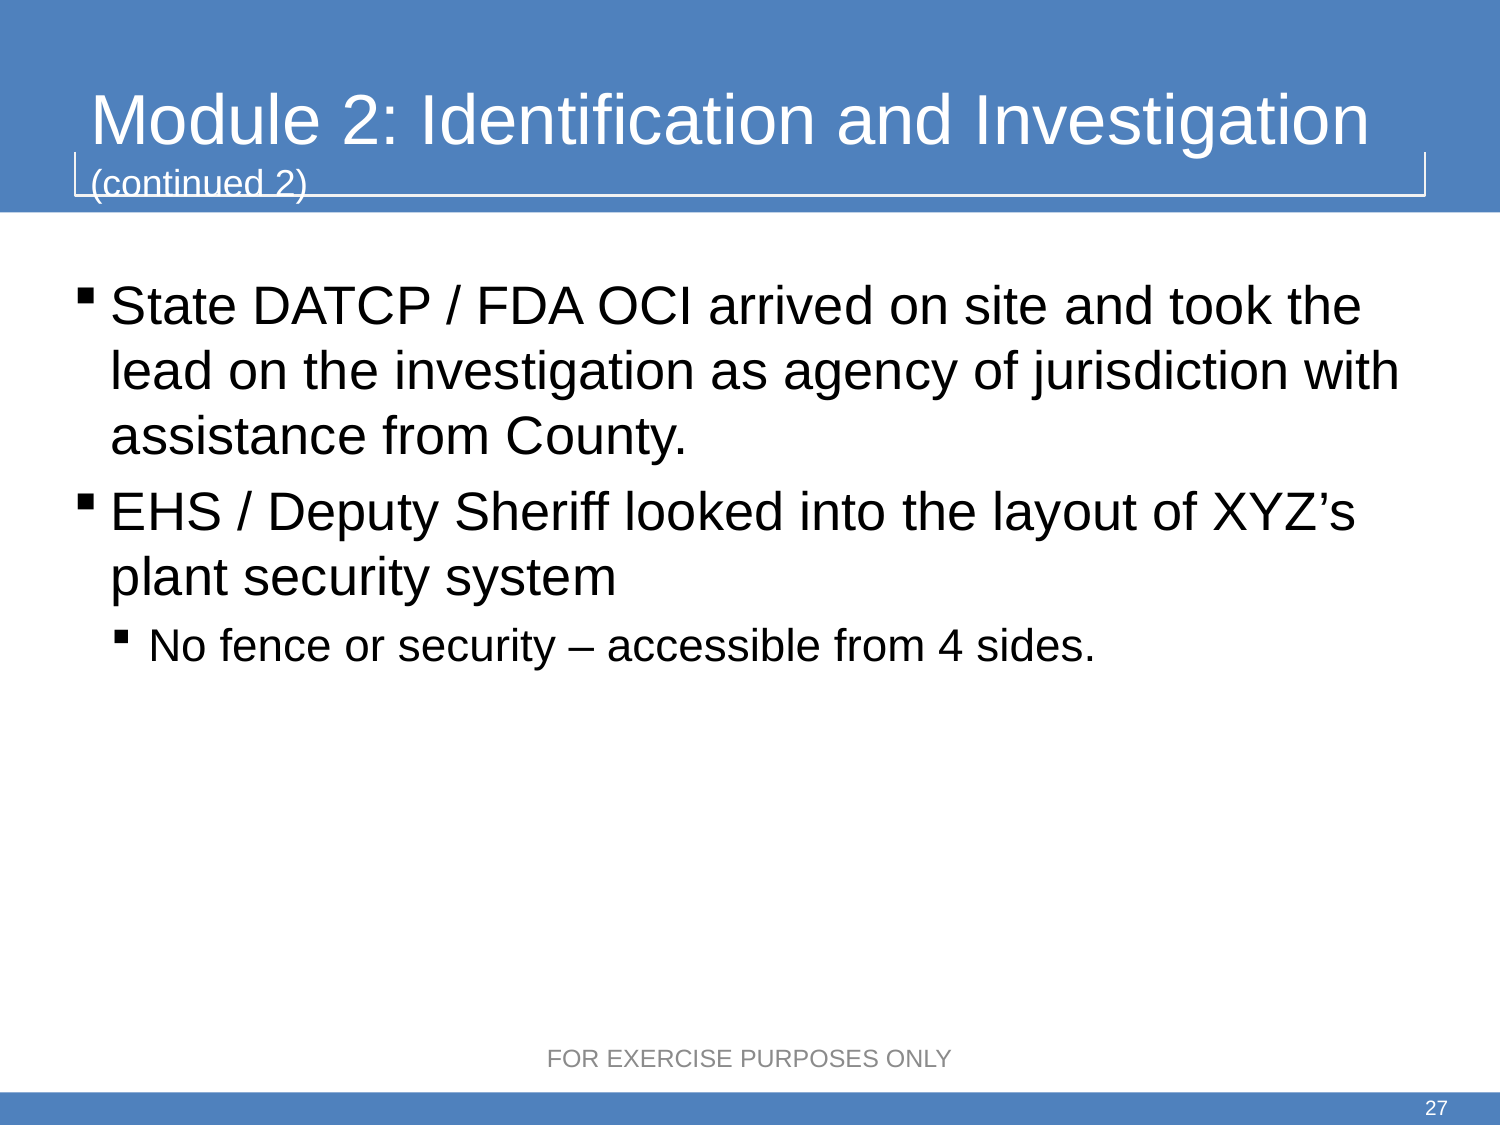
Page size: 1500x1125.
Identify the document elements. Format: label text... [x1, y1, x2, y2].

footer FOR EXERCISE PURPOSES ONLY [512, 1042, 988, 1103]
title Module 2: Identification and Investigation (continued 2) [74, 44, 1426, 233]
list State DATCP / FDA OCI arrived on site and took the lead on the investigation as agency of jurisdiction with assistance from County. EHS / Deputy Sheriff looked into the layout of XYZ’s plant security system No fence or security – accessible from 4 sides. [58, 262, 1426, 876]
